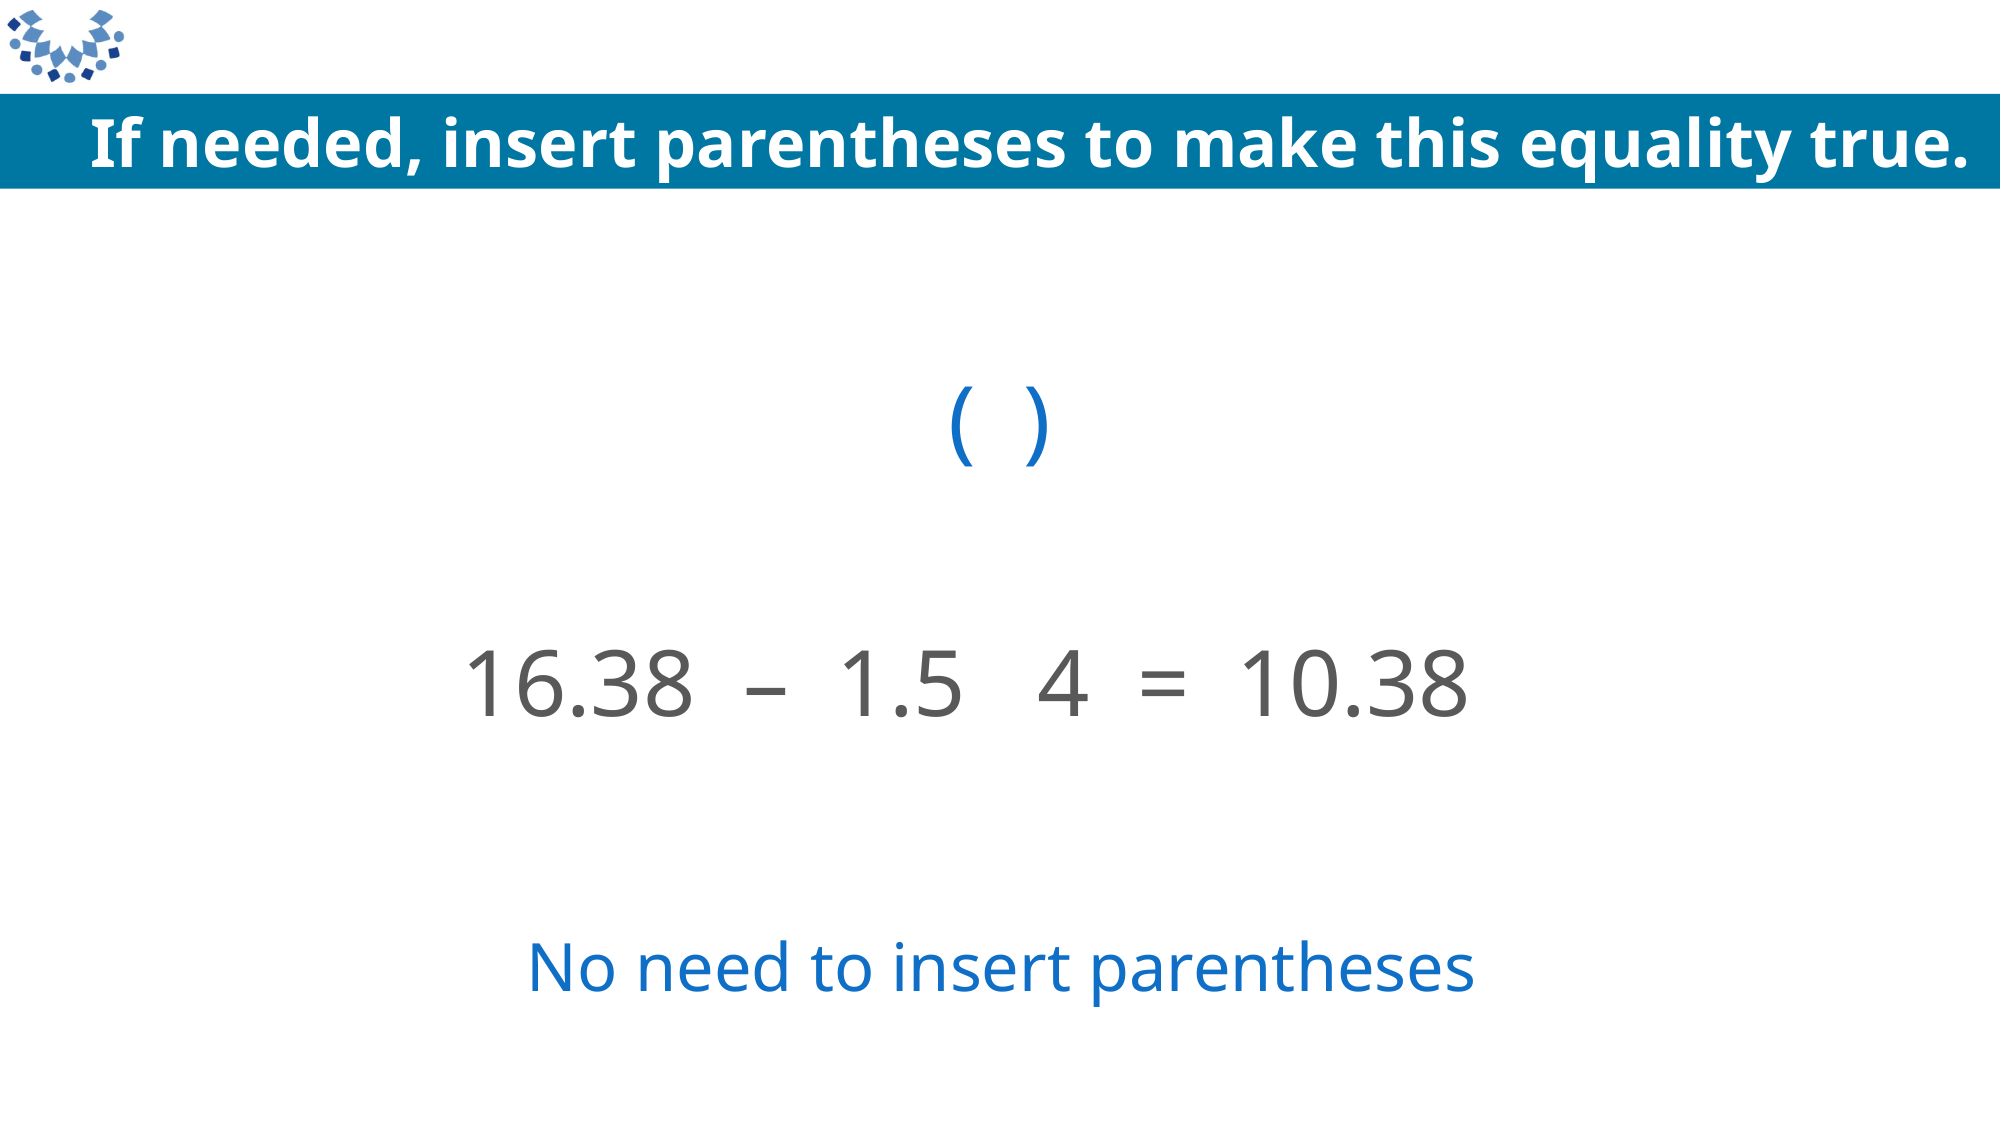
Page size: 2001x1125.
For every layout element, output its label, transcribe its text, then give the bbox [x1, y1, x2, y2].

text_box If needed, insert parentheses to make this equality true. [0, 93, 2000, 189]
picture [0, 10, 129, 87]
text_box No need to insert parentheses [2, 917, 2000, 1012]
text_box ( ) [933, 353, 1067, 479]
